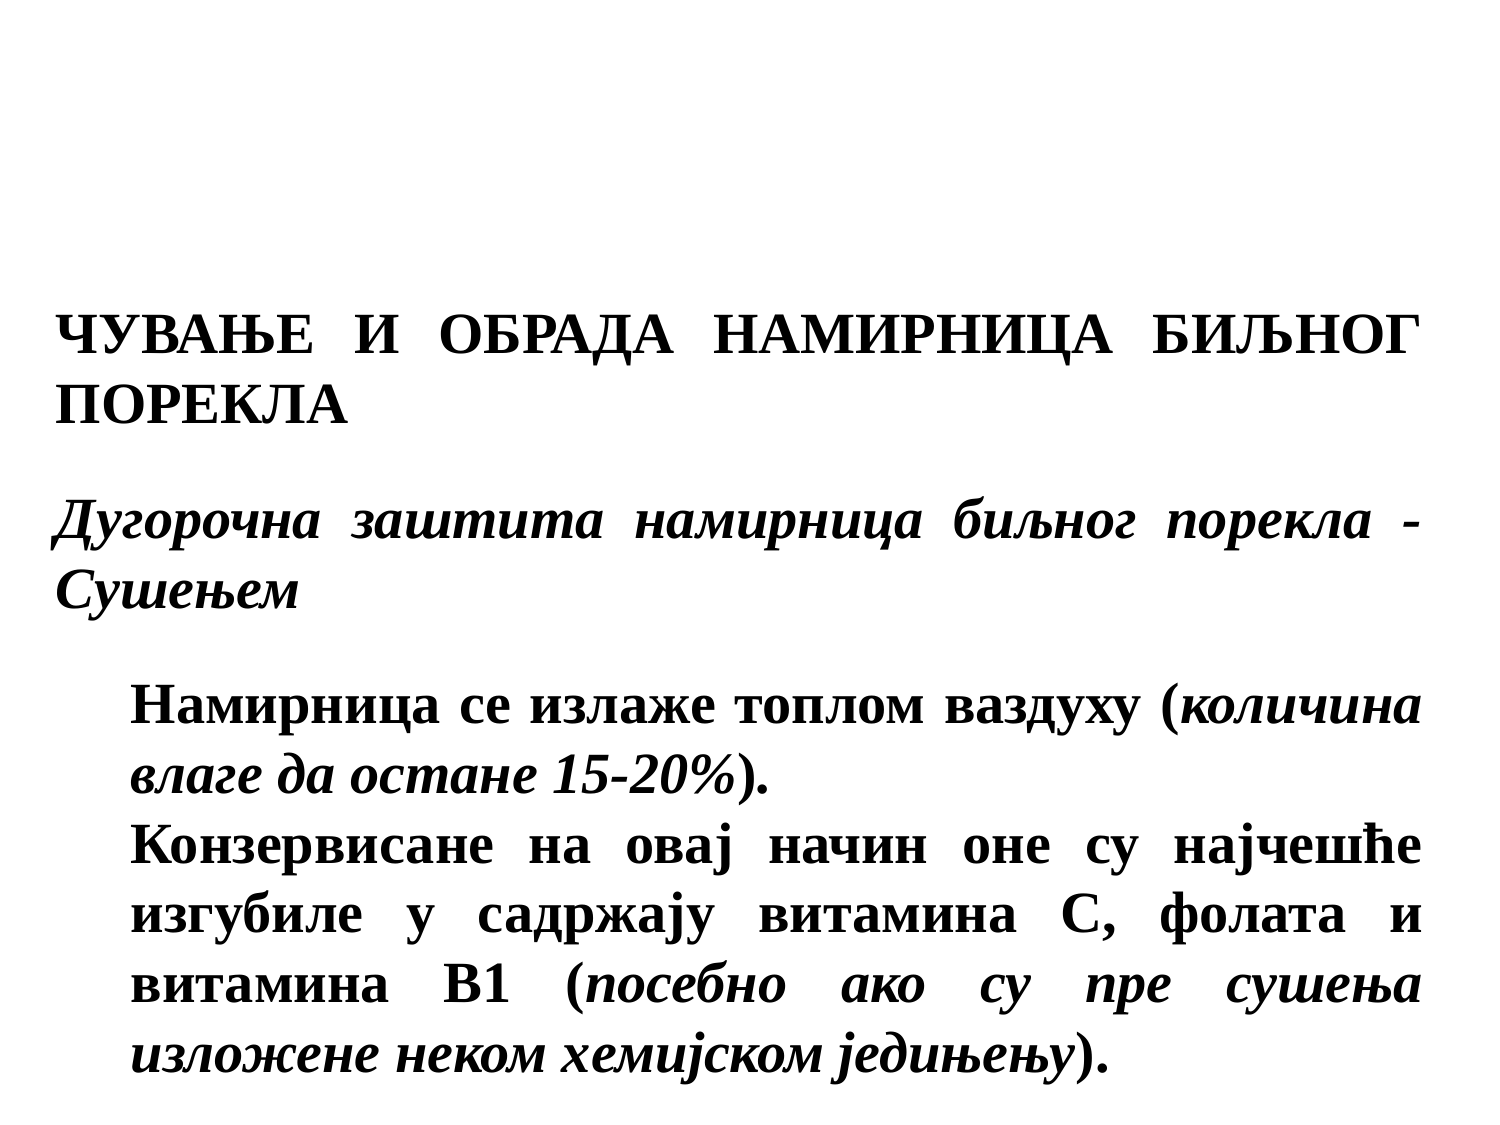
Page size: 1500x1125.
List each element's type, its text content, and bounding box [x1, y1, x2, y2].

text_box ЧУВАЊЕ И ОБРАДА НАМИРНИЦА БИЉНОГ ПОРЕКЛА Дугорочна заштита намирница биљног порекла - Сушењем Намирница се излаже топлом ваздуху (количина влаге да остане 15-20%). Конзервисане на овај начин оне су најчешће изгубиле у садржају витамина С, фолата и витамина В1 (посебно ако су пре сушења изложене неком хемијском једињењу). [41, 287, 1438, 1092]
